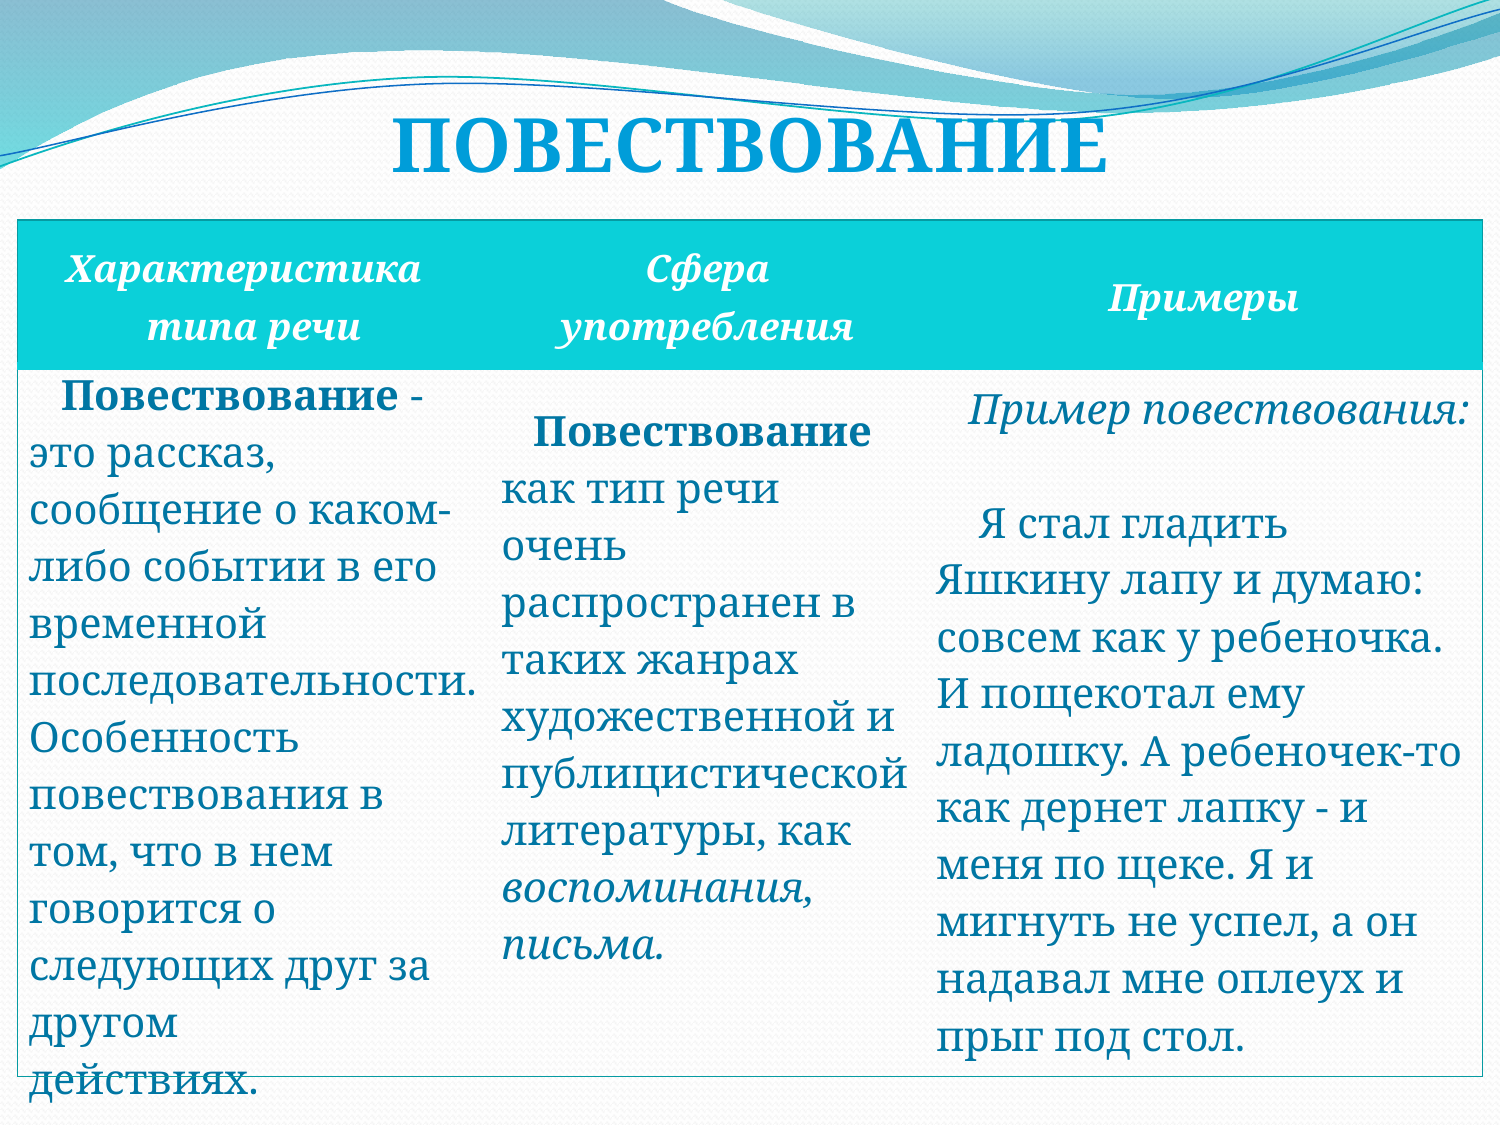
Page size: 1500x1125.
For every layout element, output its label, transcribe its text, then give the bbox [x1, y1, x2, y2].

table_header Характеристика типа речи [18, 221, 490, 362]
table_cell Повествование как тип речи очень распространен в таких жанрах художественной и публицистической литературы, как воспоминания, письма. [490, 370, 925, 1076]
table_cell Повествование - это рассказ, сообщение о каком-либо событии в его временной последовательности. Особенность повествования в том, что в нем говорится о следующих друг за другом действиях. [18, 370, 490, 1076]
table_header Примеры [925, 221, 1482, 362]
table_cell Пример повествования: Я стал гладить Яшкину лапу и думаю: совсем как у ребеночка. И пощекотал ему ладошку. А ребеночек-то как дернет лапку - и меня по щеке. Я и мигнуть не успел, а он надавал мне оплеух и прыг под стол. [925, 370, 1482, 1076]
text_box ПОВЕСТВОВАНИЕ [376, 89, 1124, 195]
table_header Сфера употребления [490, 221, 925, 362]
